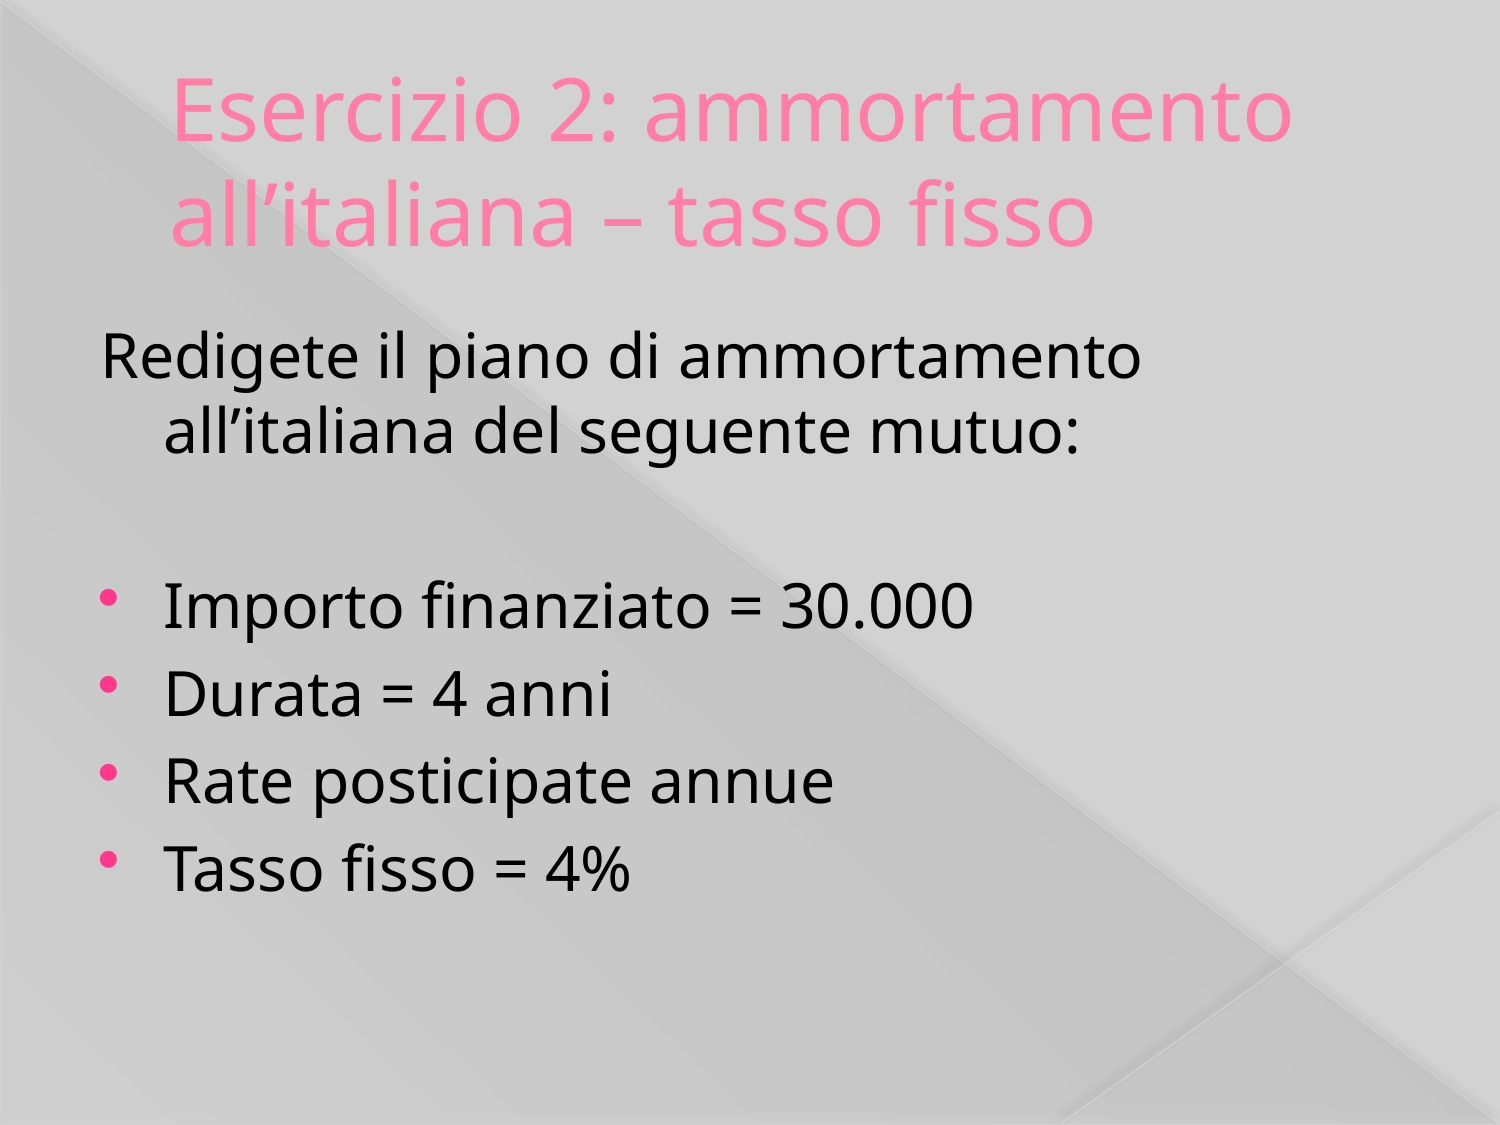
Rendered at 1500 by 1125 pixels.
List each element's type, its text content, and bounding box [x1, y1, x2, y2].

list Redigete il piano di ammortamento all’italiana del seguente mutuo: Importo finanziato = 30.000 Durata = 4 anni Rate posticipate annue Tasso fisso = 4% [75, 308, 1425, 1059]
title Esercizio 2: ammortamento all’italiana – tasso fisso [75, 43, 1425, 274]
